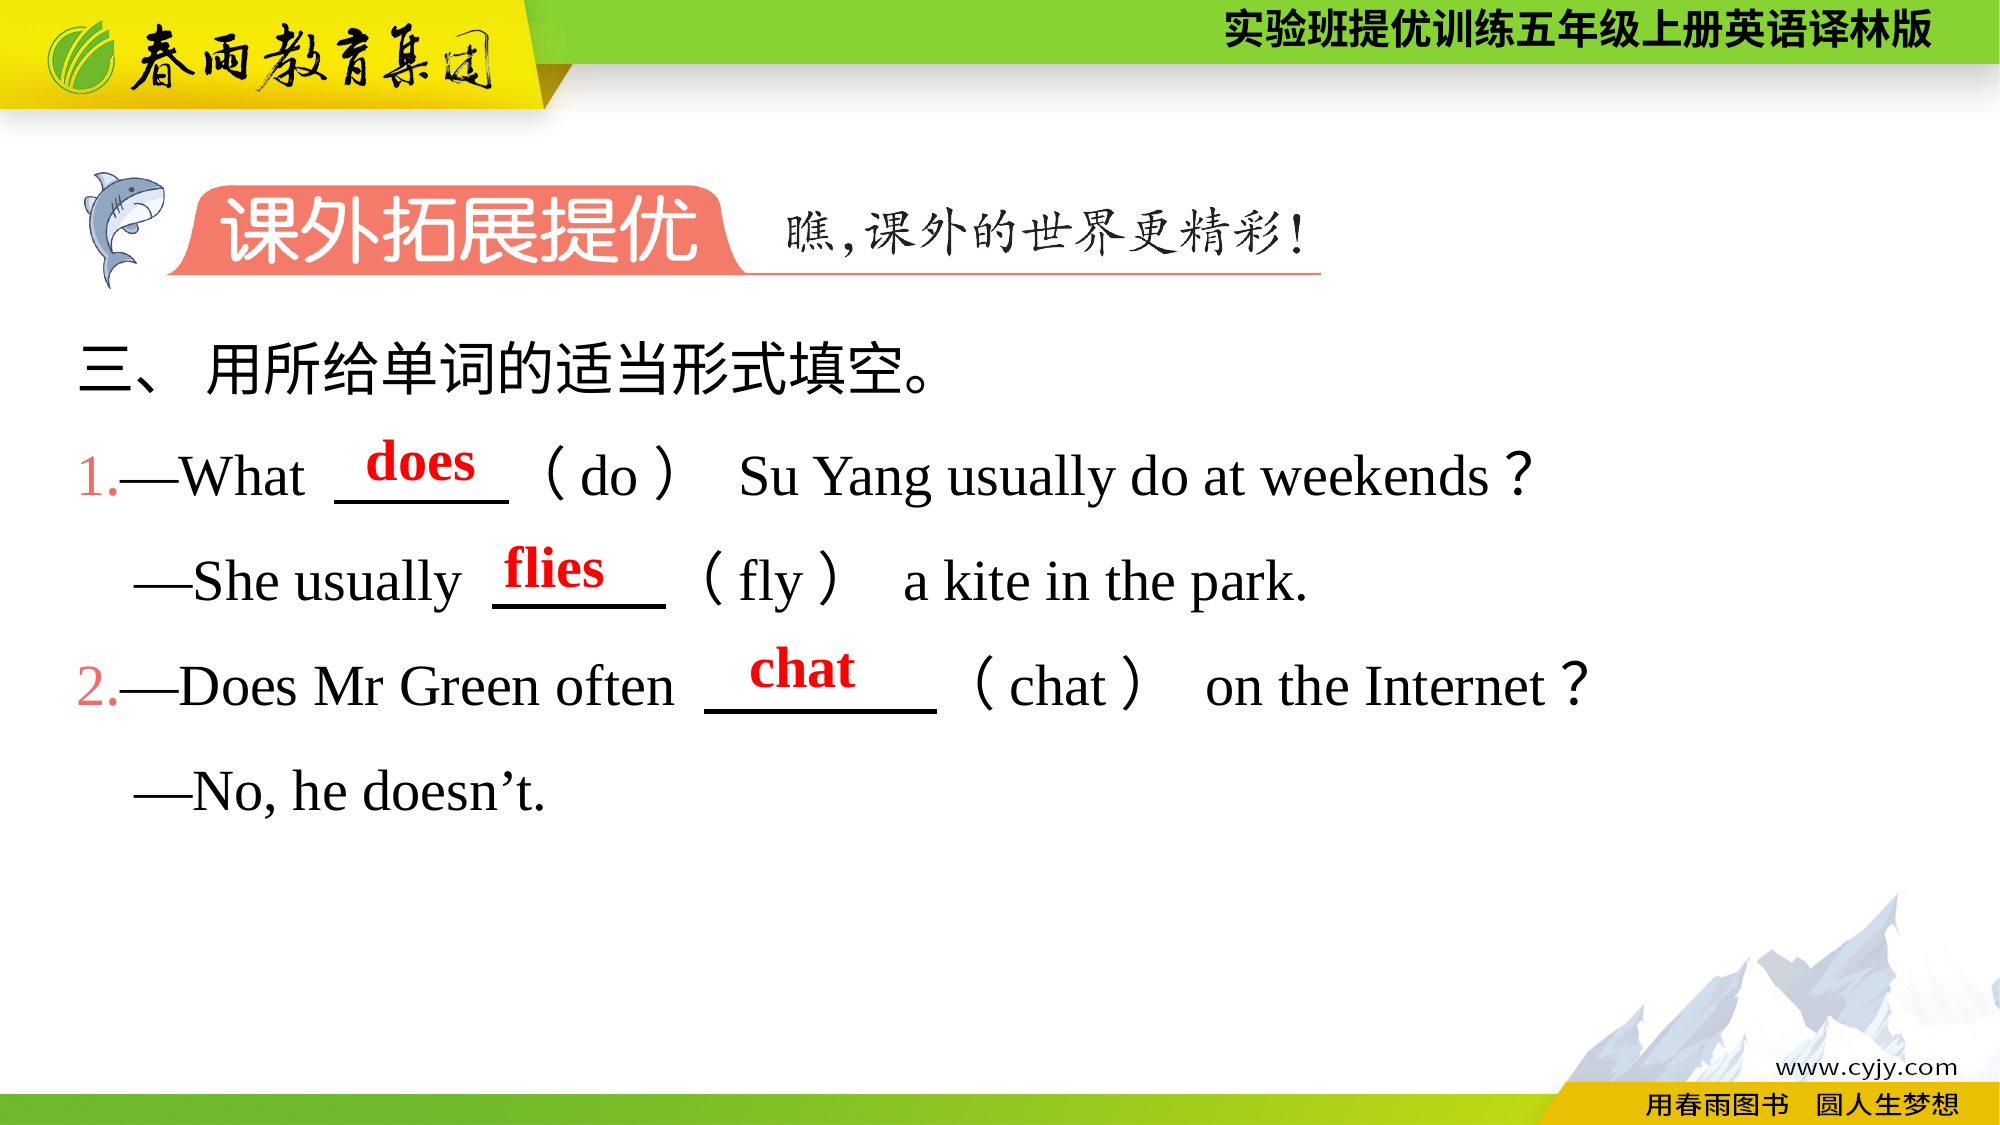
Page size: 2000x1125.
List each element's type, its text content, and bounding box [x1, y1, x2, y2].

text_box does [350, 414, 491, 500]
text_box 三、 用所给单词的适当形式填空。 1.—What （do） Su Yang usually do at weekends？ —She usually （fly） a kite in the park. 2.—Does Mr Green often （chat） on the Internet？ —No, he doesn’t. [61, 289, 1946, 830]
picture [0, 0, 2000, 1125]
text_box flies [489, 521, 621, 607]
text_box chat [734, 621, 872, 707]
